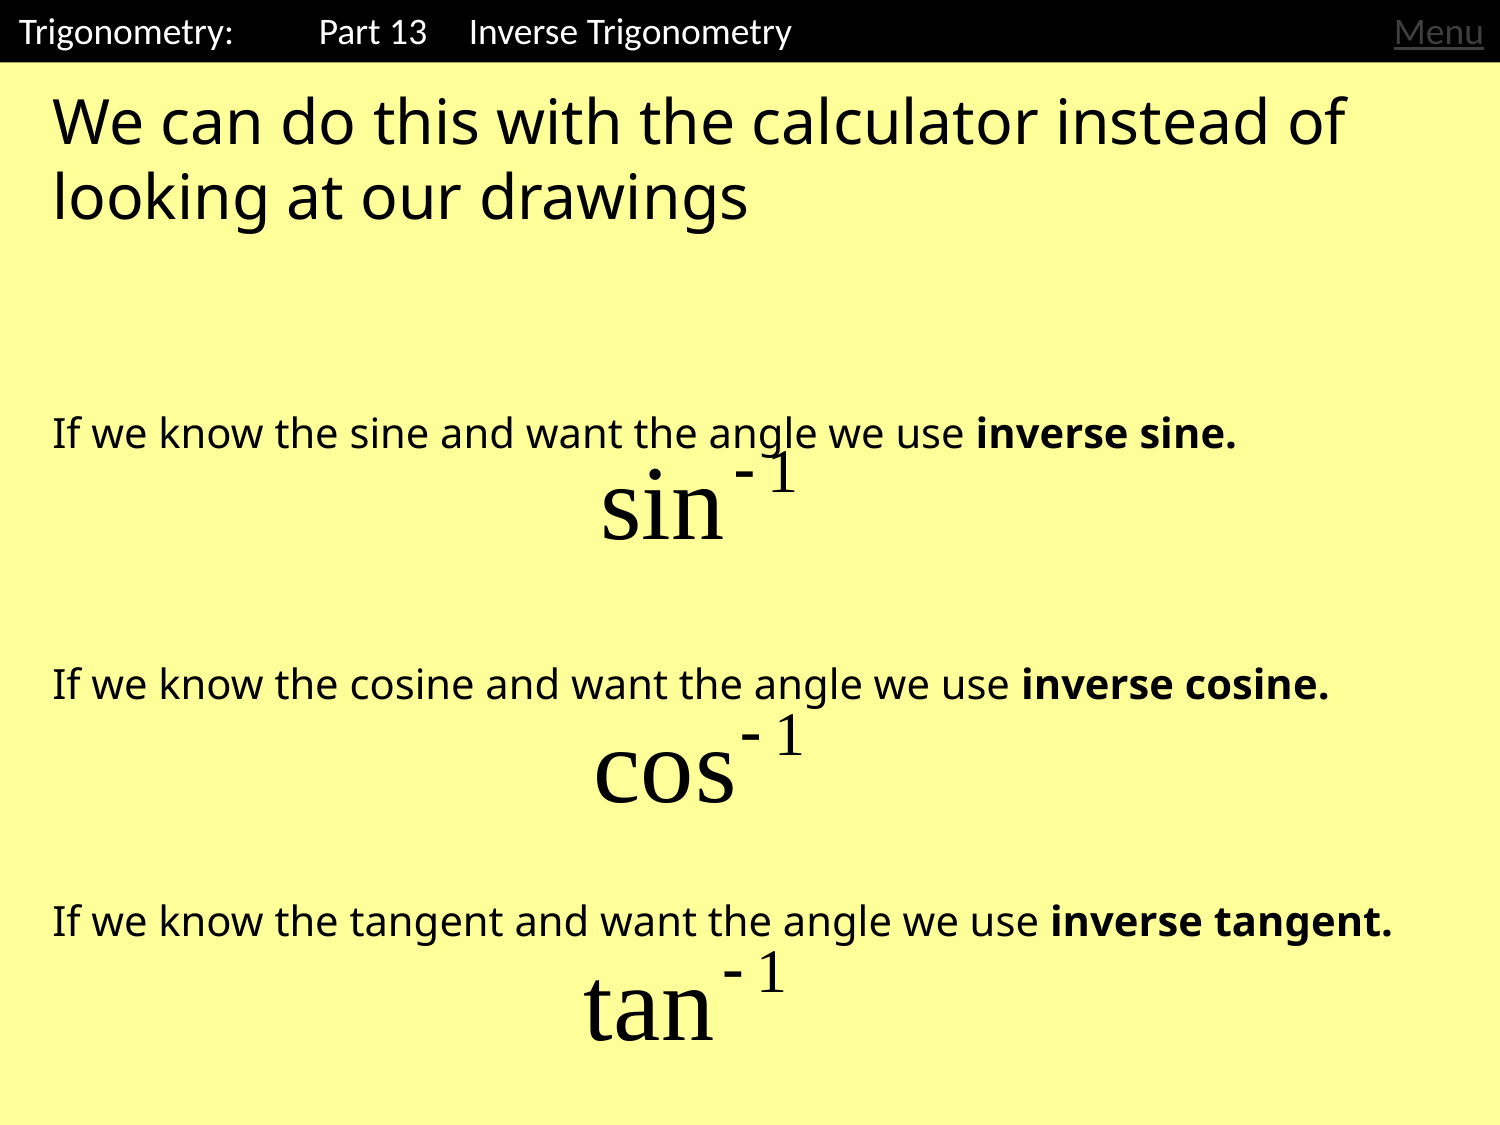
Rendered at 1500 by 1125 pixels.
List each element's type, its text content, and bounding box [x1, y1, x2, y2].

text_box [587, 424, 810, 567]
text_box If we know the tangent and want the angle we use inverse tangent. [37, 887, 1475, 953]
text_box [578, 687, 819, 830]
text_box [0, 0, 1500, 64]
text_box We can do this with the calculator instead of looking at our drawings [37, 74, 1475, 240]
text_box If we know the cosine and want the angle we use inverse cosine. [37, 650, 1475, 715]
text_box Trigonometry: Part 13 Inverse Trigonometry [3, 0, 808, 60]
text_box Menu [1379, 0, 1500, 60]
text_box If we know the sine and want the angle we use inverse sine. [37, 399, 1475, 465]
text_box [565, 924, 806, 1067]
